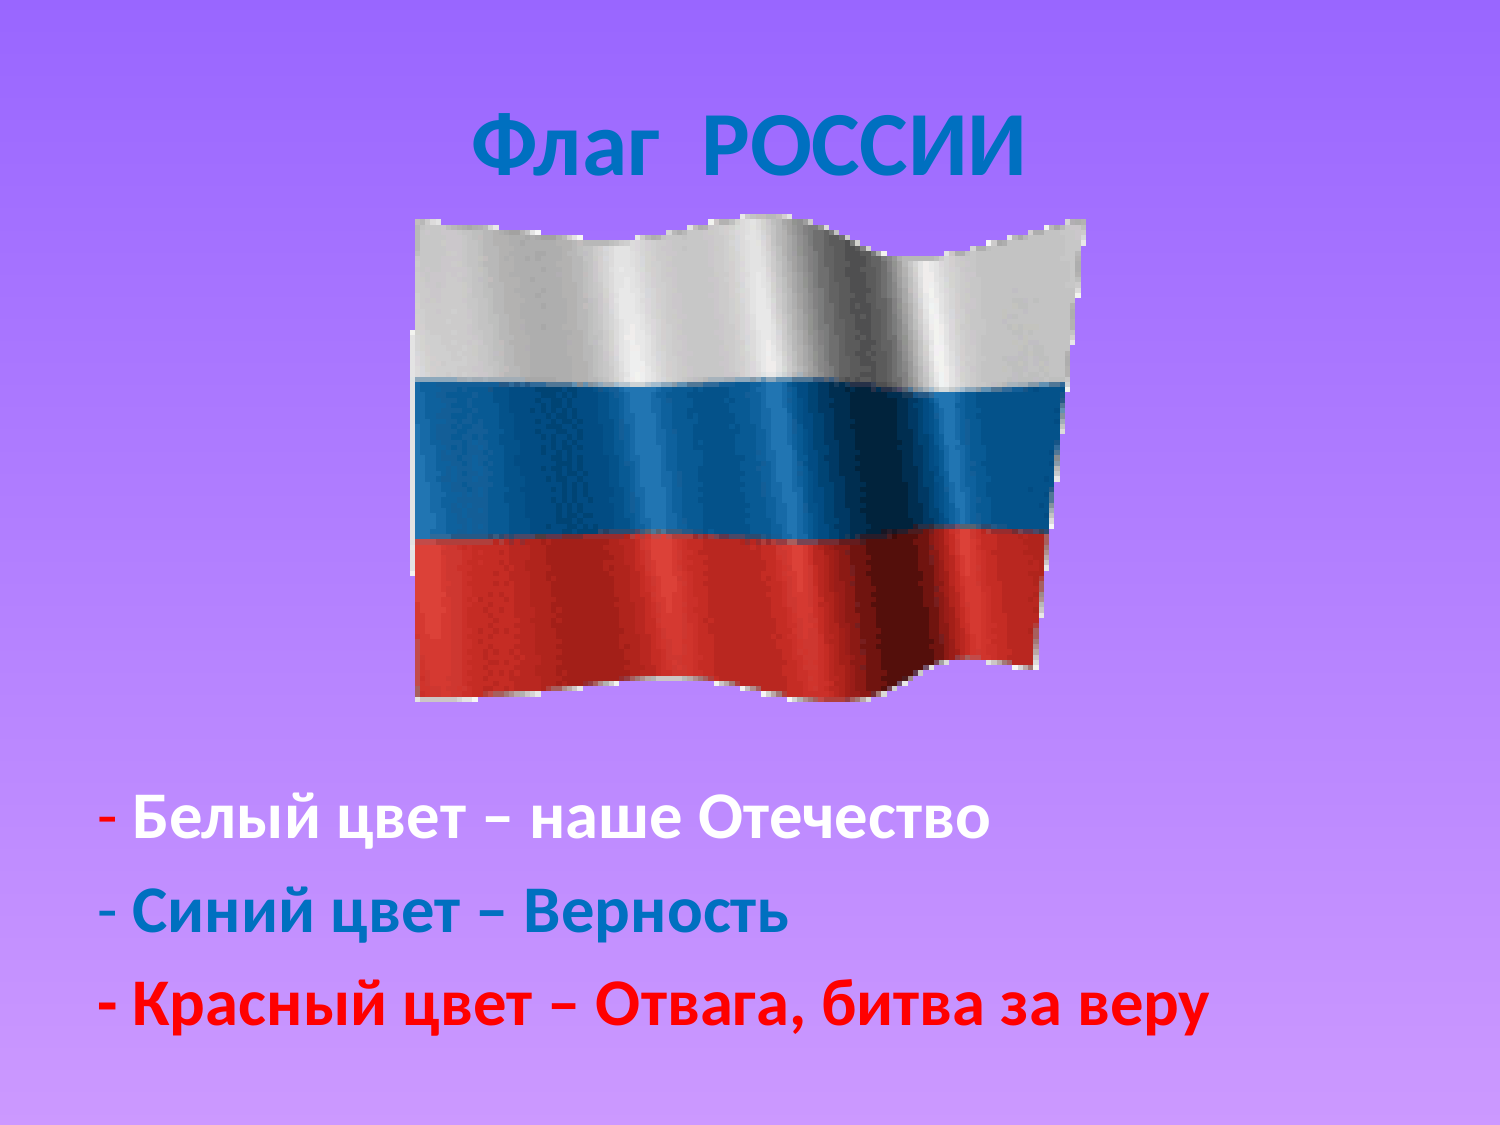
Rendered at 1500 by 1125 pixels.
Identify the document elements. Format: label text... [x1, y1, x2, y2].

list - Белый цвет – наше Отечество - Синий цвет – Верность - Красный цвет – Отвага, битва за веру [82, 764, 1432, 1125]
title Флаг РОССИИ [75, 45, 1425, 233]
picture [409, 198, 1102, 718]
